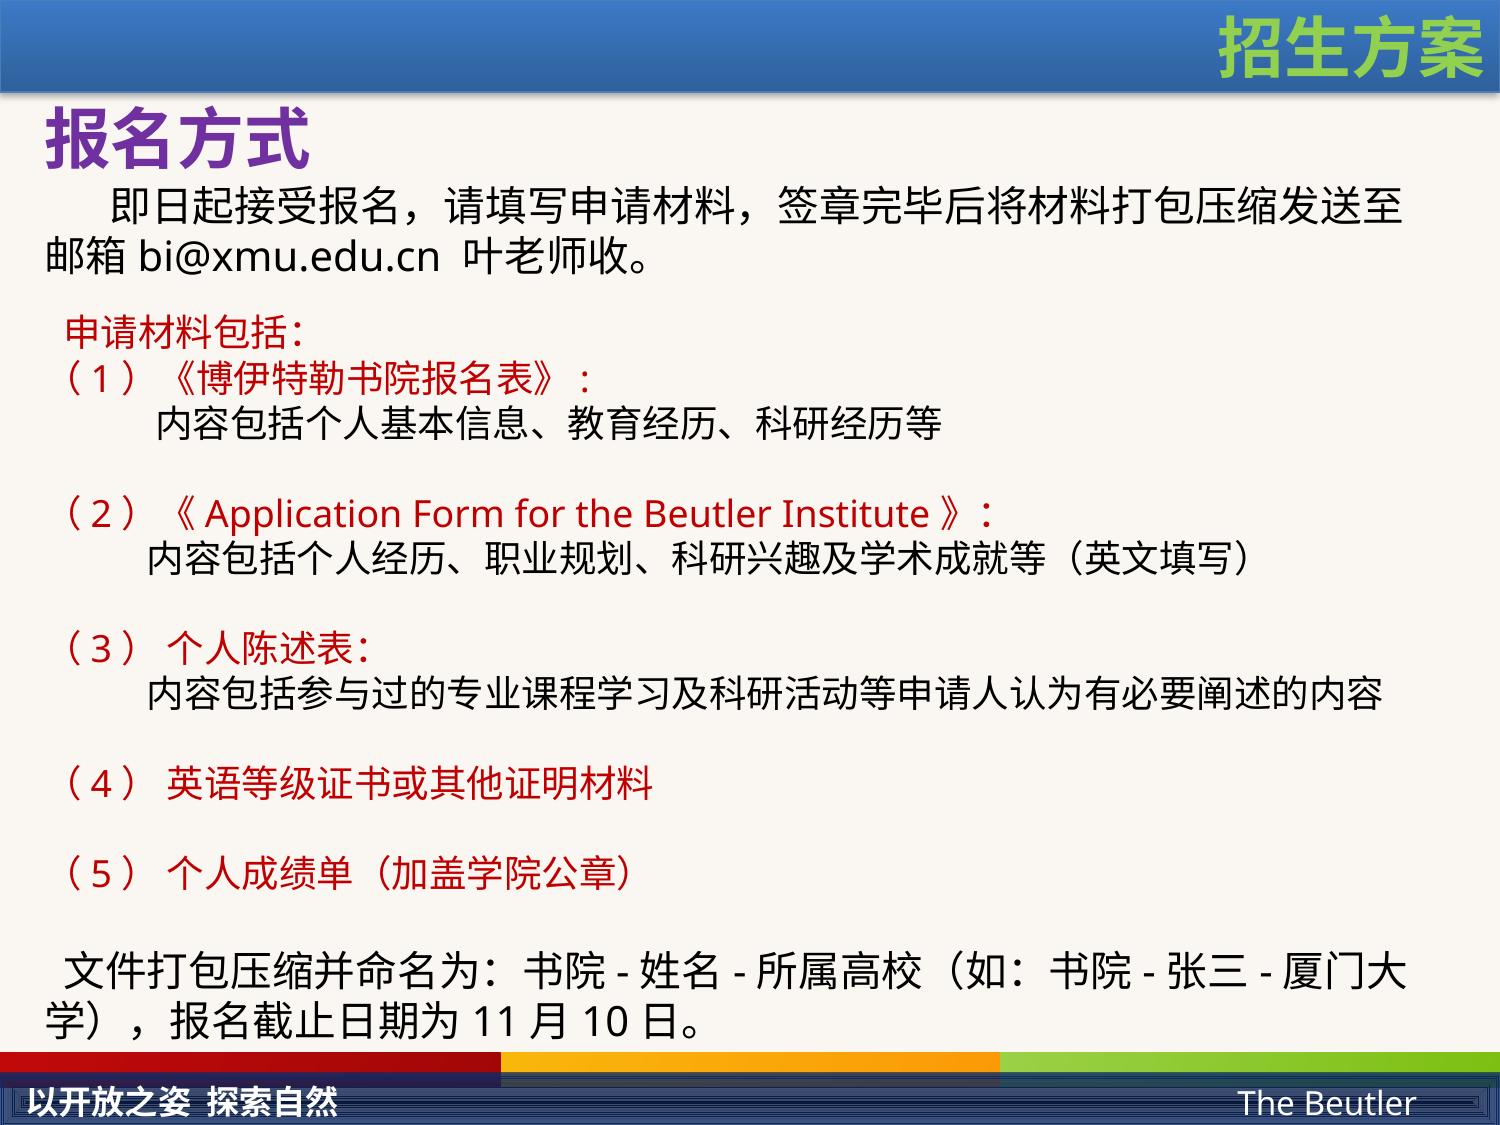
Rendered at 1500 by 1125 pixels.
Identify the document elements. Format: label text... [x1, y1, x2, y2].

text_box 招生方案 [0, 0, 1500, 93]
text_box 报名方式 [29, 89, 507, 172]
text_box 即日起接受报名，请填写申请材料，签章完毕后将材料打包压缩发送至邮箱bi@xmu.edu.cn 叶老师收。 申请材料包括： （1）《博伊特勒书院报名表》: 内容包括个人基本信息、教育经历、科研经历等 （2）《Application Form for the Beutler Institute》： 内容包括个人经历、职业规划、科研兴趣及学术成就等（英文填写） （3） 个人陈述表： 内容包括参与过的专业课程学习及科研活动等申请人认为有必要阐述的内容 （4） 英语等级证书或其他证明材料 （5） 个人成绩单（加盖学院公章） 文件打包压缩并命名为：书院-姓名-所属高校（如：书院-张三-厦门大学），报名截止日期为11月10日。 [29, 172, 1447, 1053]
